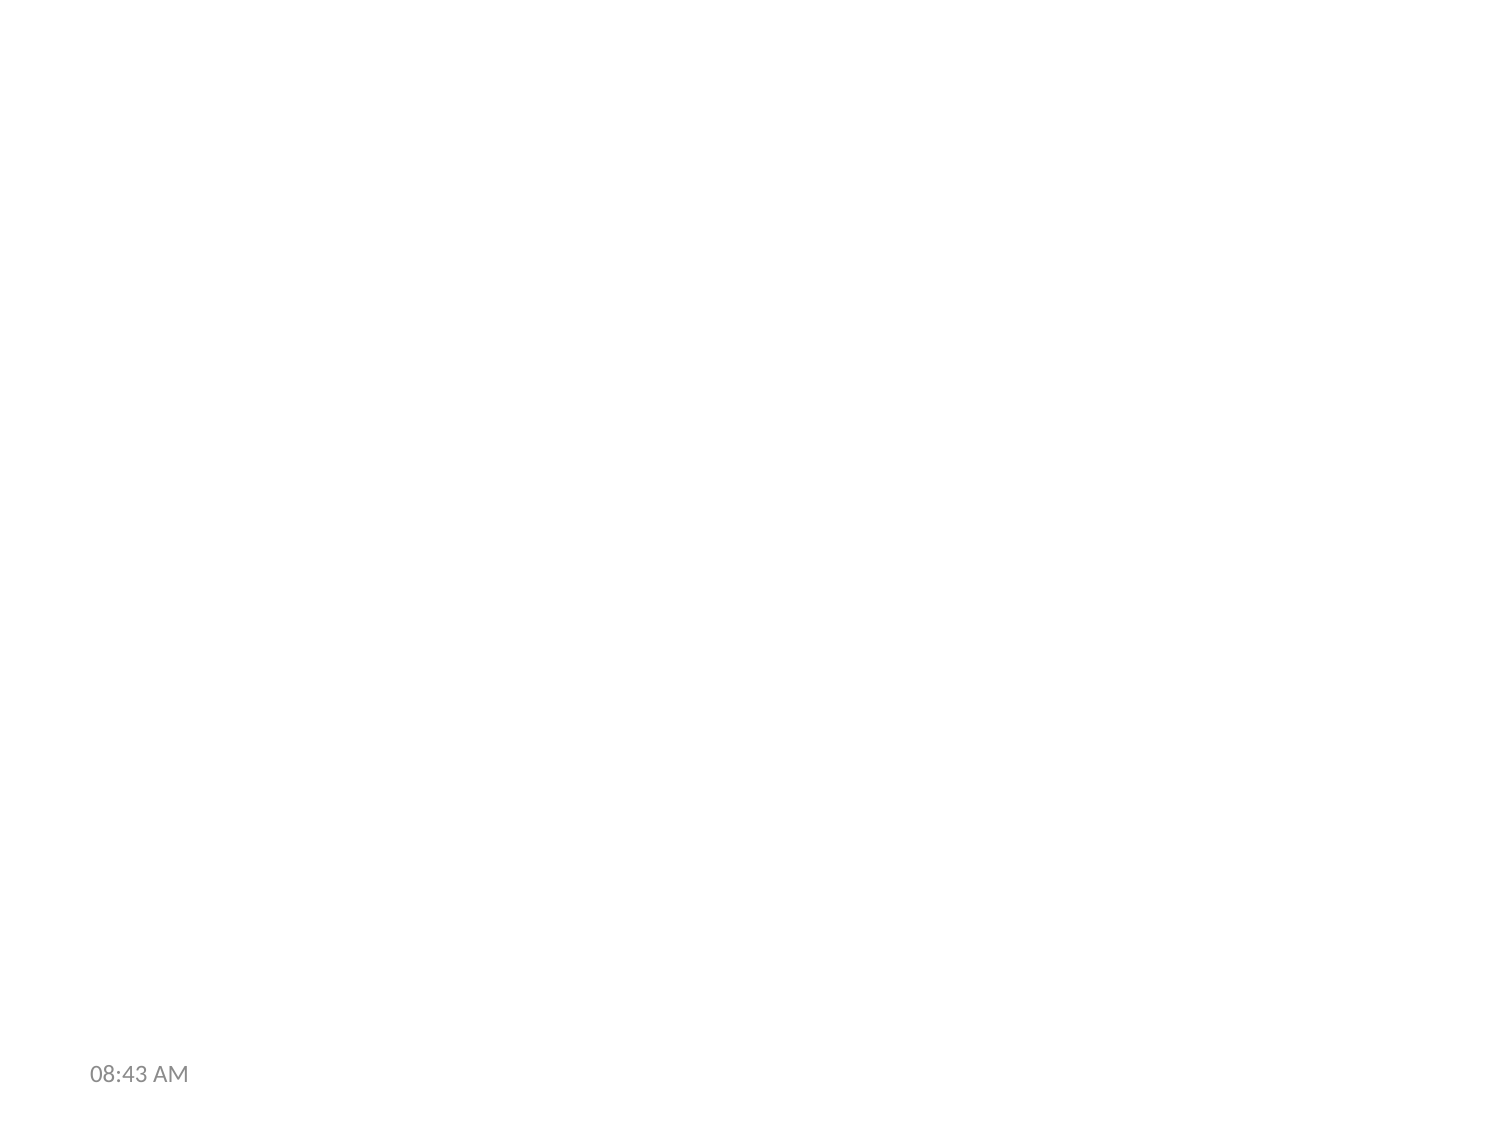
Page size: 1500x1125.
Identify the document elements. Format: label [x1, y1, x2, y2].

slide_number [75, 1042, 425, 1103]
